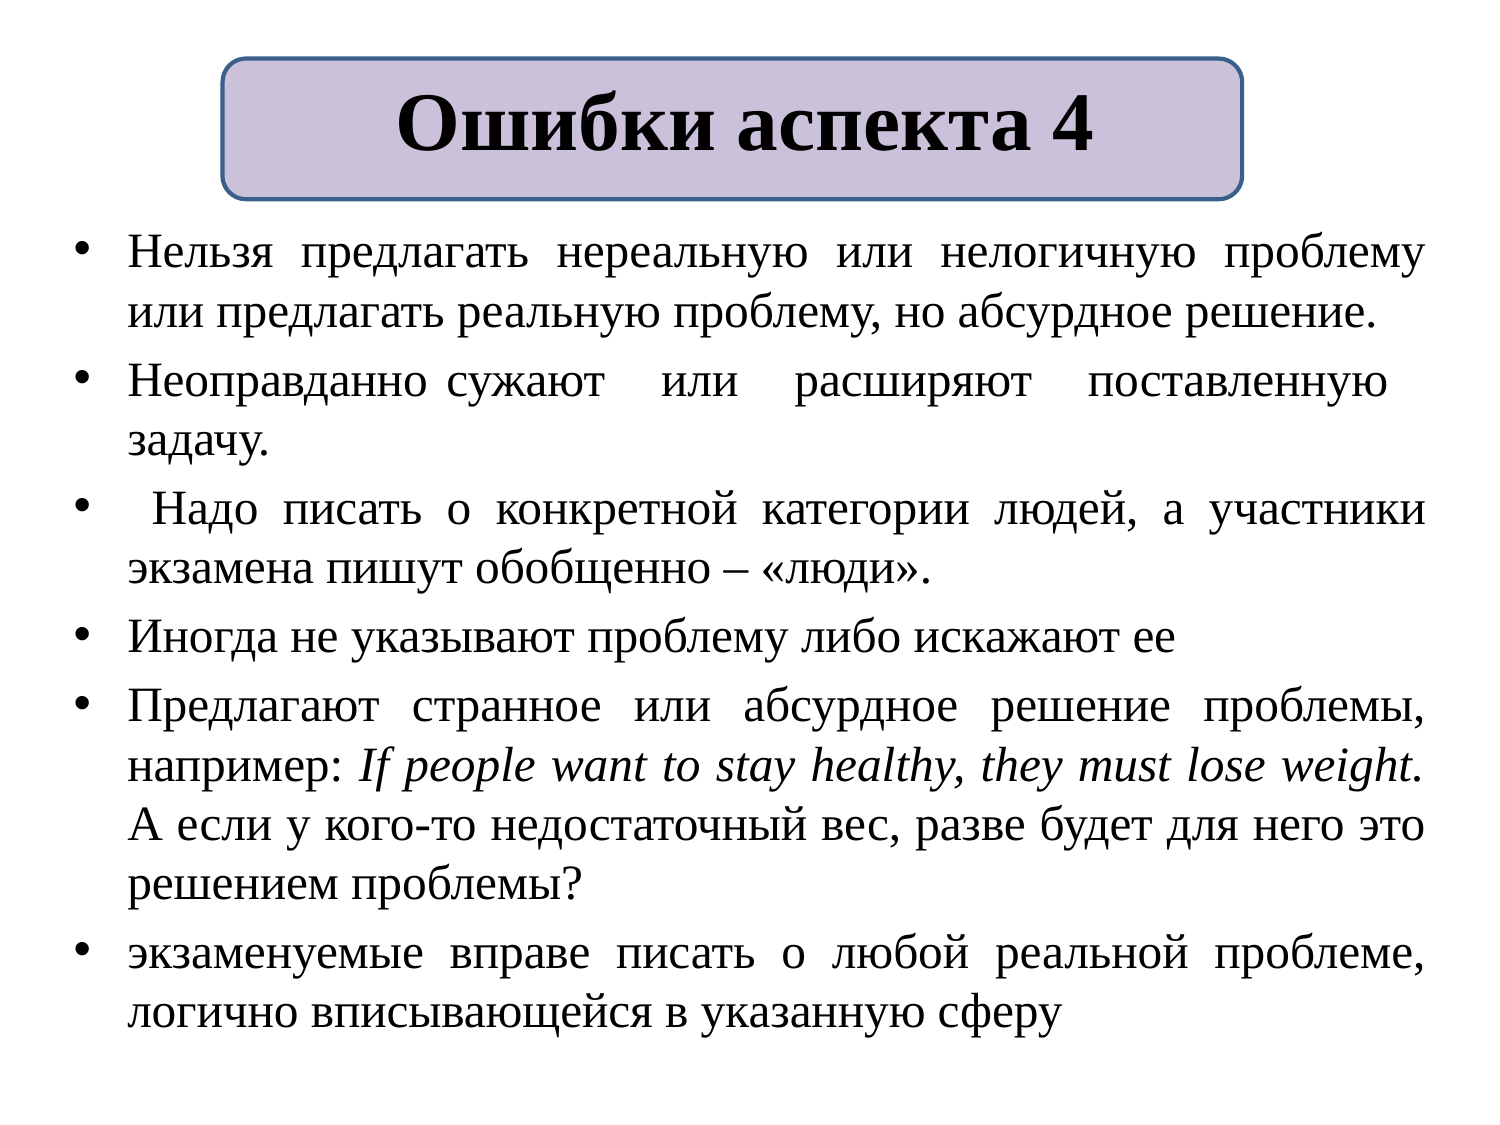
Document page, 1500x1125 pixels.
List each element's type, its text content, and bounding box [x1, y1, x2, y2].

list Нельзя предлагать нереальную или нелогичную проблему или предлагать реальную проблему, но абсурдное решение. Неоправданно сужают или расширяют поставленную задачу. Надо писать о конкретной категории людей, а участники экзамена пишут обобщенно – «люди». Иногда не указывают проблему либо искажают ее Предлагают странное или абсурдное решение проблемы, например: If people want to stay healthy, they must lose weight. А если у кого-то недостаточный вес, разве будет для него это решением проблемы? экзаменуемые вправе писать о любой реальной проблеме, логично вписывающейся в указанную сферу [58, 210, 1442, 1067]
title Ошибки аспекта 4 [70, 23, 1421, 210]
